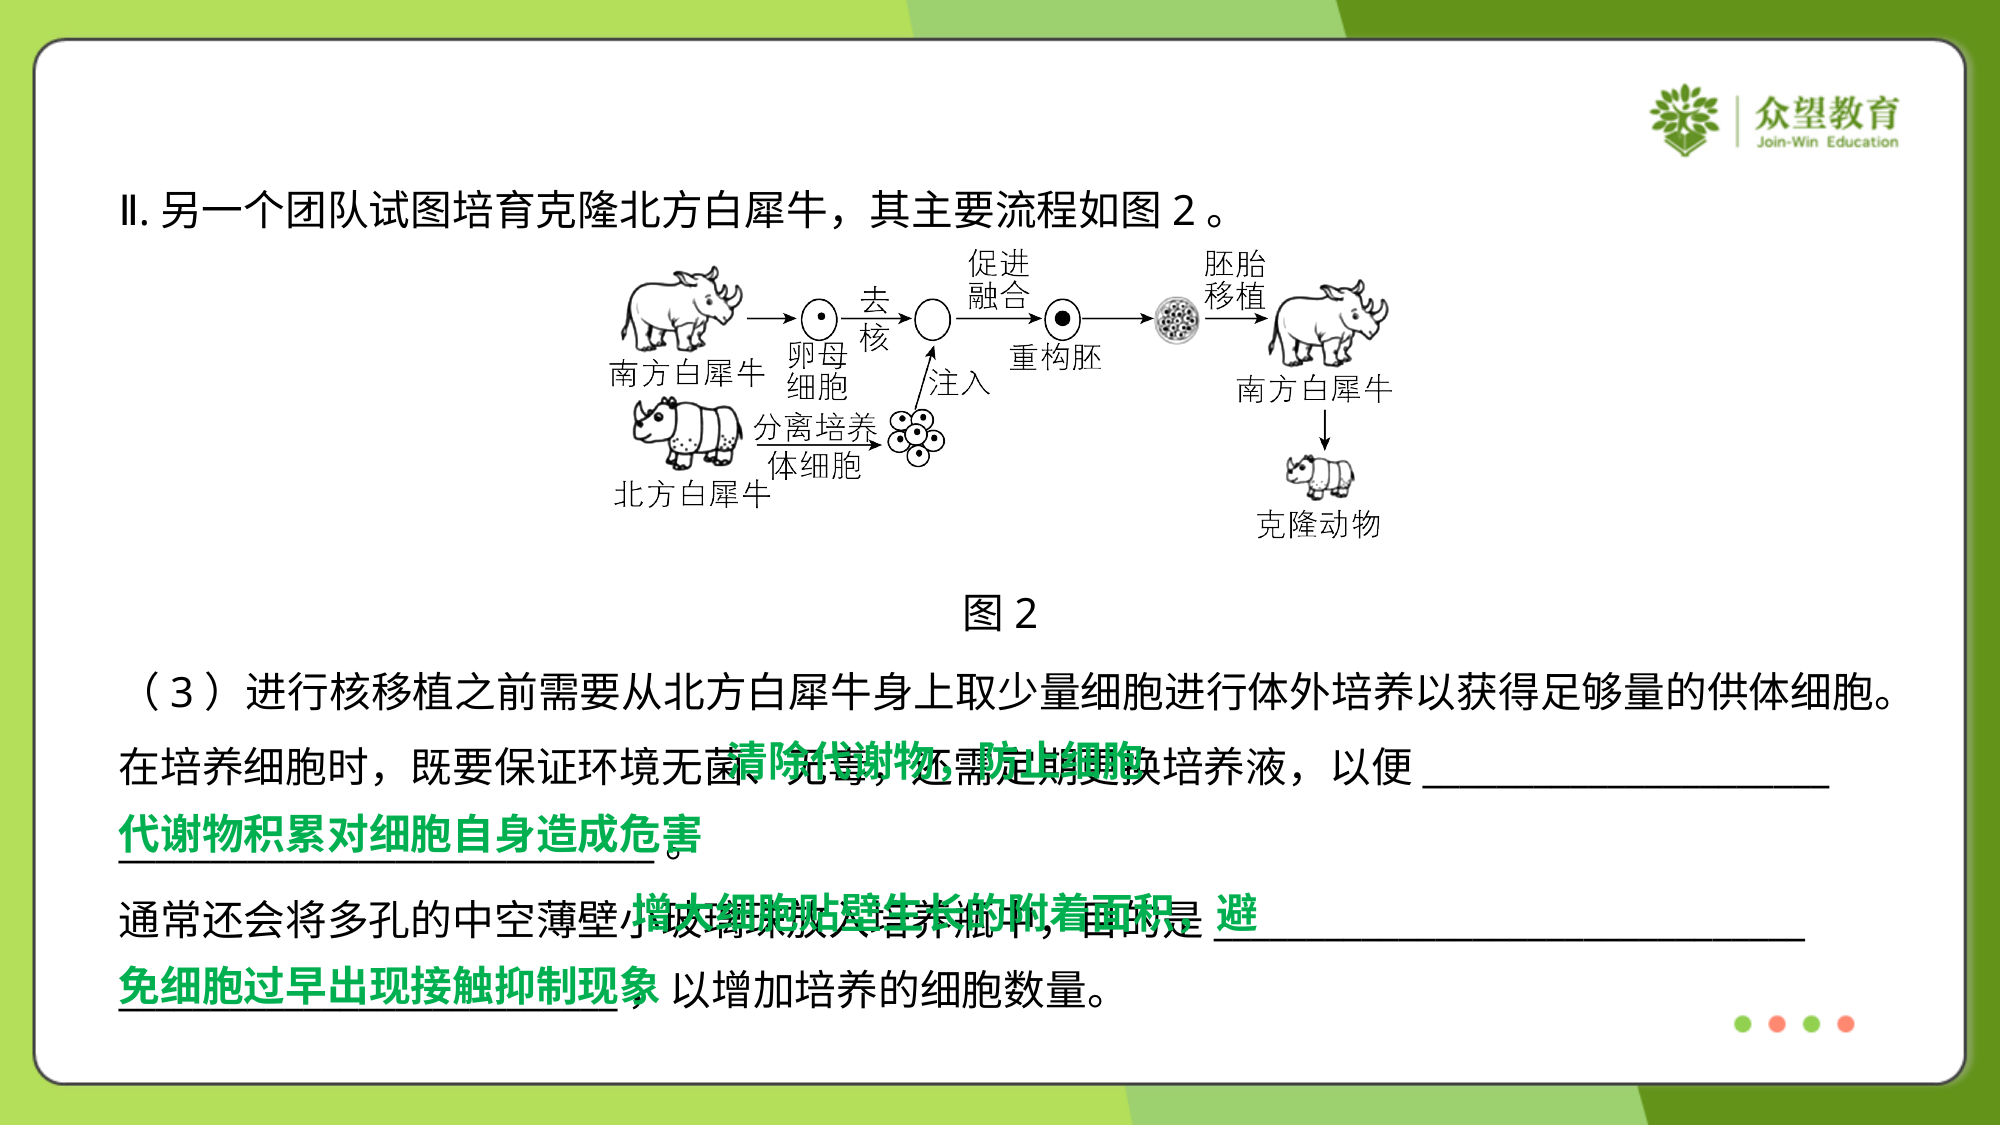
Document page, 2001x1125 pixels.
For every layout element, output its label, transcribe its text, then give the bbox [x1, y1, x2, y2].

text_box （3）进行核移植之前需要从北方白犀牛身上取少量细胞进行体外培养以获得足够量的供体细胞。 在培养细胞时，既要保证环境无菌、无毒，还需定期更换培养液，以便______________________ _____________________________。 通常还会将多孔的中空薄壁小玻璃珠放入培养瓶中，目的是________________________________ ___________________________，以增加培养的细胞数量。 [118, 641, 1883, 1007]
text_box 图2 [962, 564, 1039, 641]
text_box 增大细胞贴壁生长的附着面积，避 免细胞过早出现接触抑制现象 [118, 862, 1882, 1003]
text_box 清除代谢物，防止细胞 代谢物积累对细胞自身造成危害 [118, 710, 1882, 851]
text_box Ⅱ.另一个团队试图培育克隆北方白犀牛，其主要流程如图2。 [118, 158, 1883, 226]
picture [0, 0, 2000, 1125]
